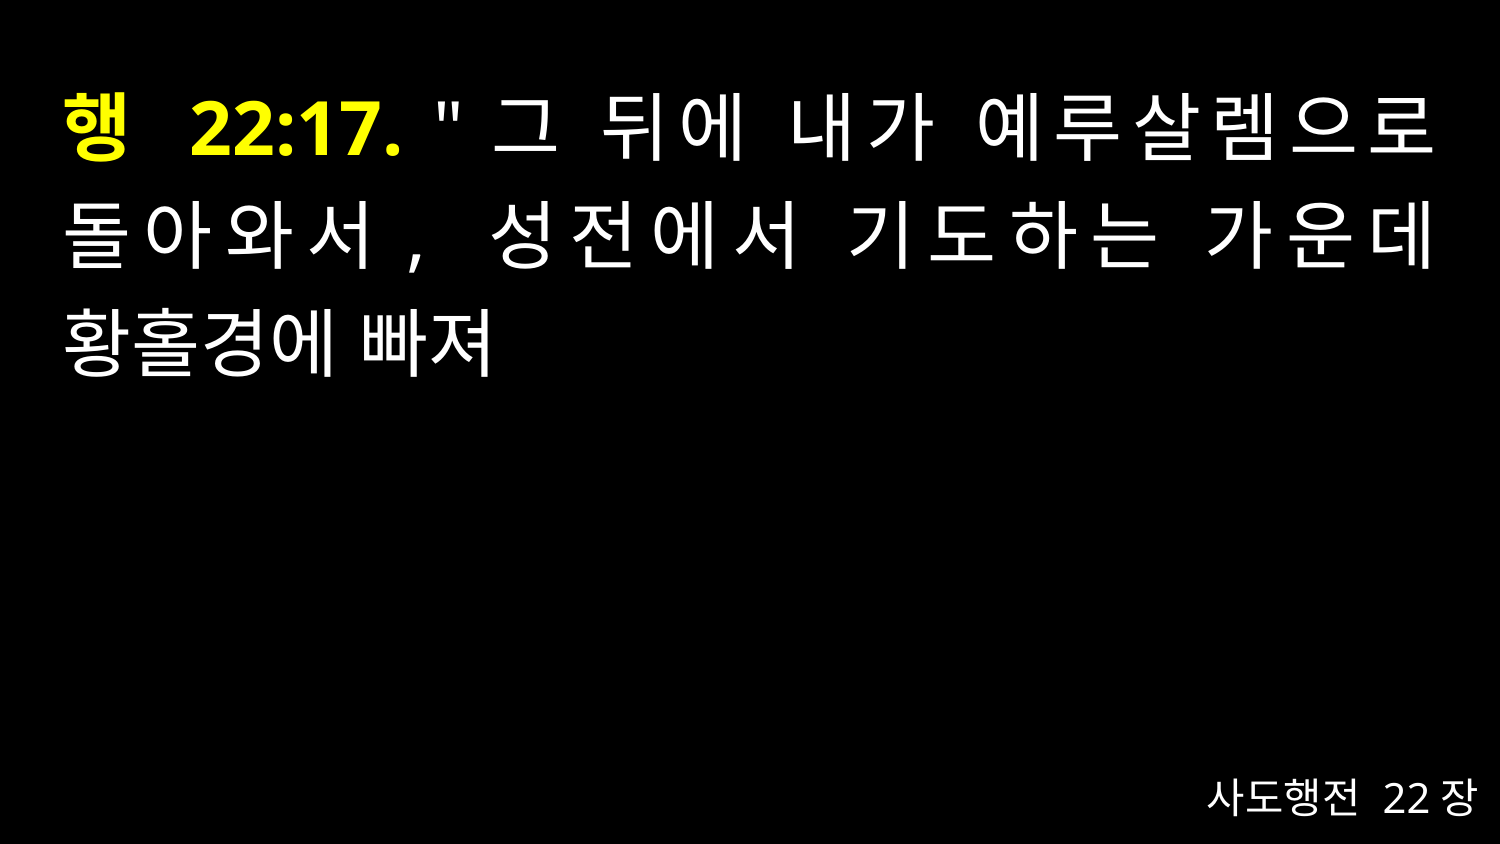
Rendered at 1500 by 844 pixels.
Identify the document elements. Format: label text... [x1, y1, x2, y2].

subtitle 사도행전 22장 [916, 770, 1500, 844]
title 행 22:17. "그 뒤에 내가 예루살렘으로 돌아와서, 성전에서 기도하는 가운데 황홀경에 빠져 [0, 0, 1500, 844]
